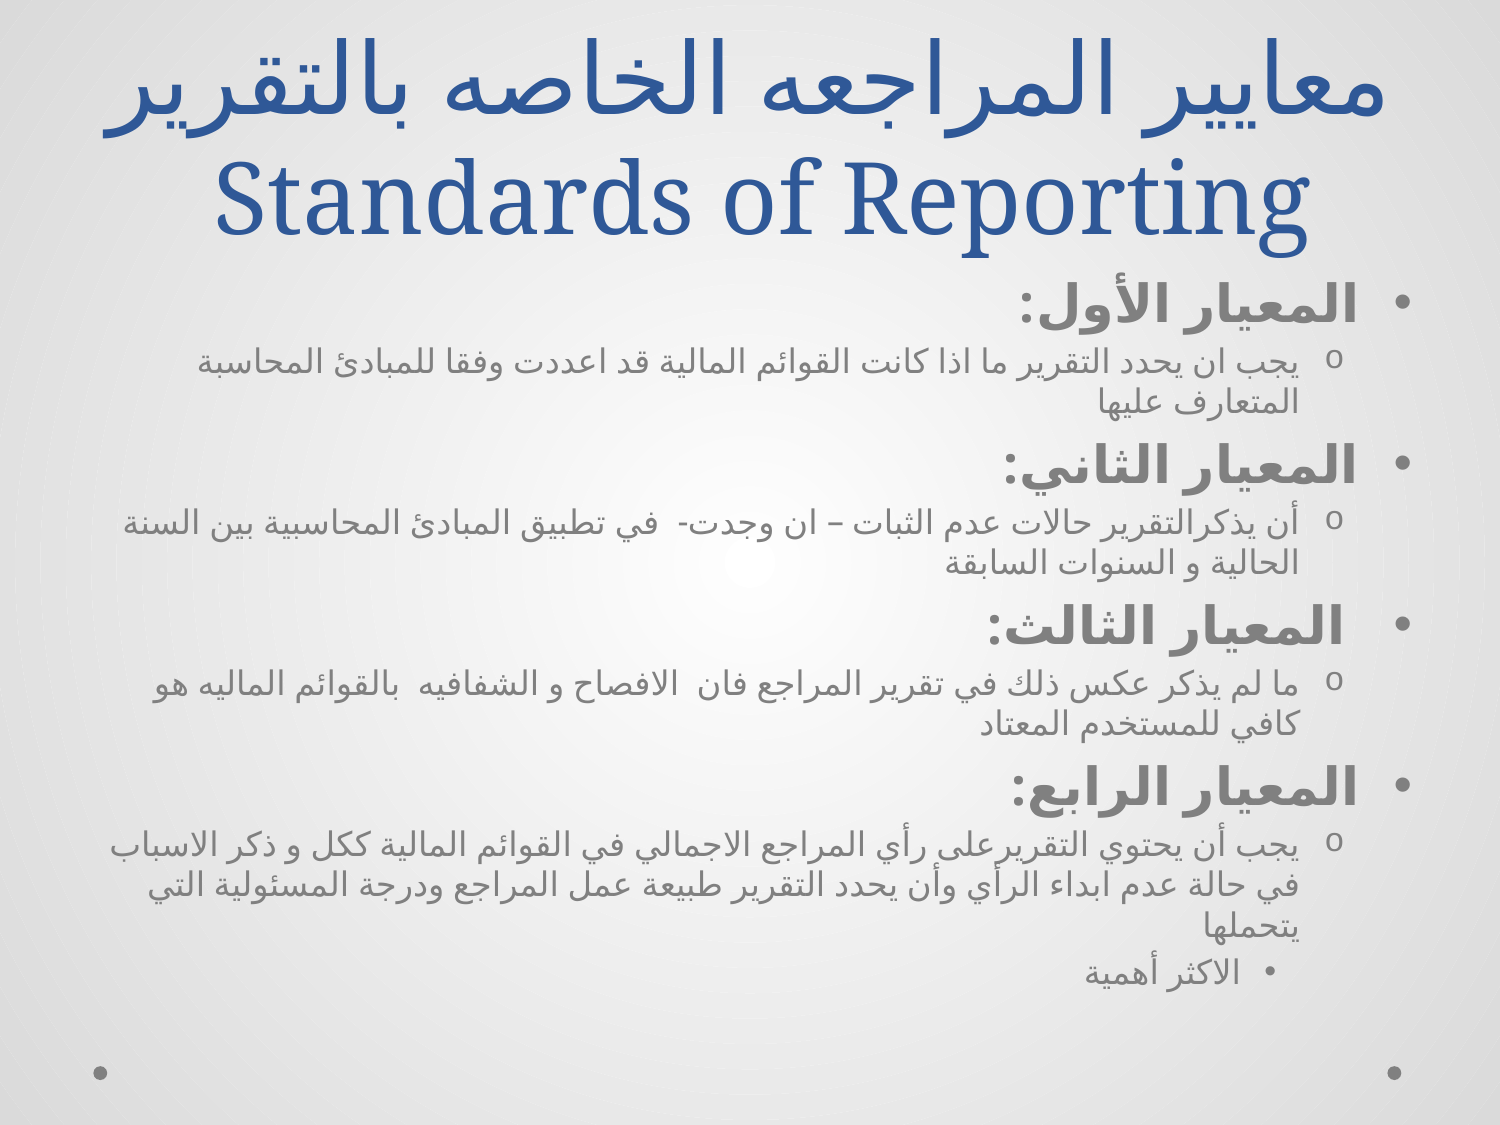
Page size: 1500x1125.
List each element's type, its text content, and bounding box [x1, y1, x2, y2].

list المعيار الأول: يجب ان يحدد التقرير ما اذا كانت القوائم المالية قد اعددت وفقا للمبادئ المحاسبة المتعارف عليها المعيار الثاني: أن يذكرالتقرير حالات عدم الثبات – ان وجدت- في تطبيق المبادئ المحاسبية بين السنة الحالية و السنوات السابقة المعيار الثالث: ما لم يذكر عكس ذلك في تقرير المراجع فان الافصاح و الشفافيه بالقوائم الماليه هو كافي للمستخدم المعتاد المعيار الرابع: يجب أن يحتوي التقريرعلى رأي المراجع الاجمالي في القوائم المالية ككل و ذكر الاسباب في حالة عدم ابداء الرأي وأن يحدد التقرير طبيعة عمل المراجع ودرجة المسئولية التي يتحملها الاكثر أهمية [75, 262, 1425, 1005]
title معايير المراجعه الخاصه بالتقرير Standards of Reporting [75, 0, 1425, 262]
